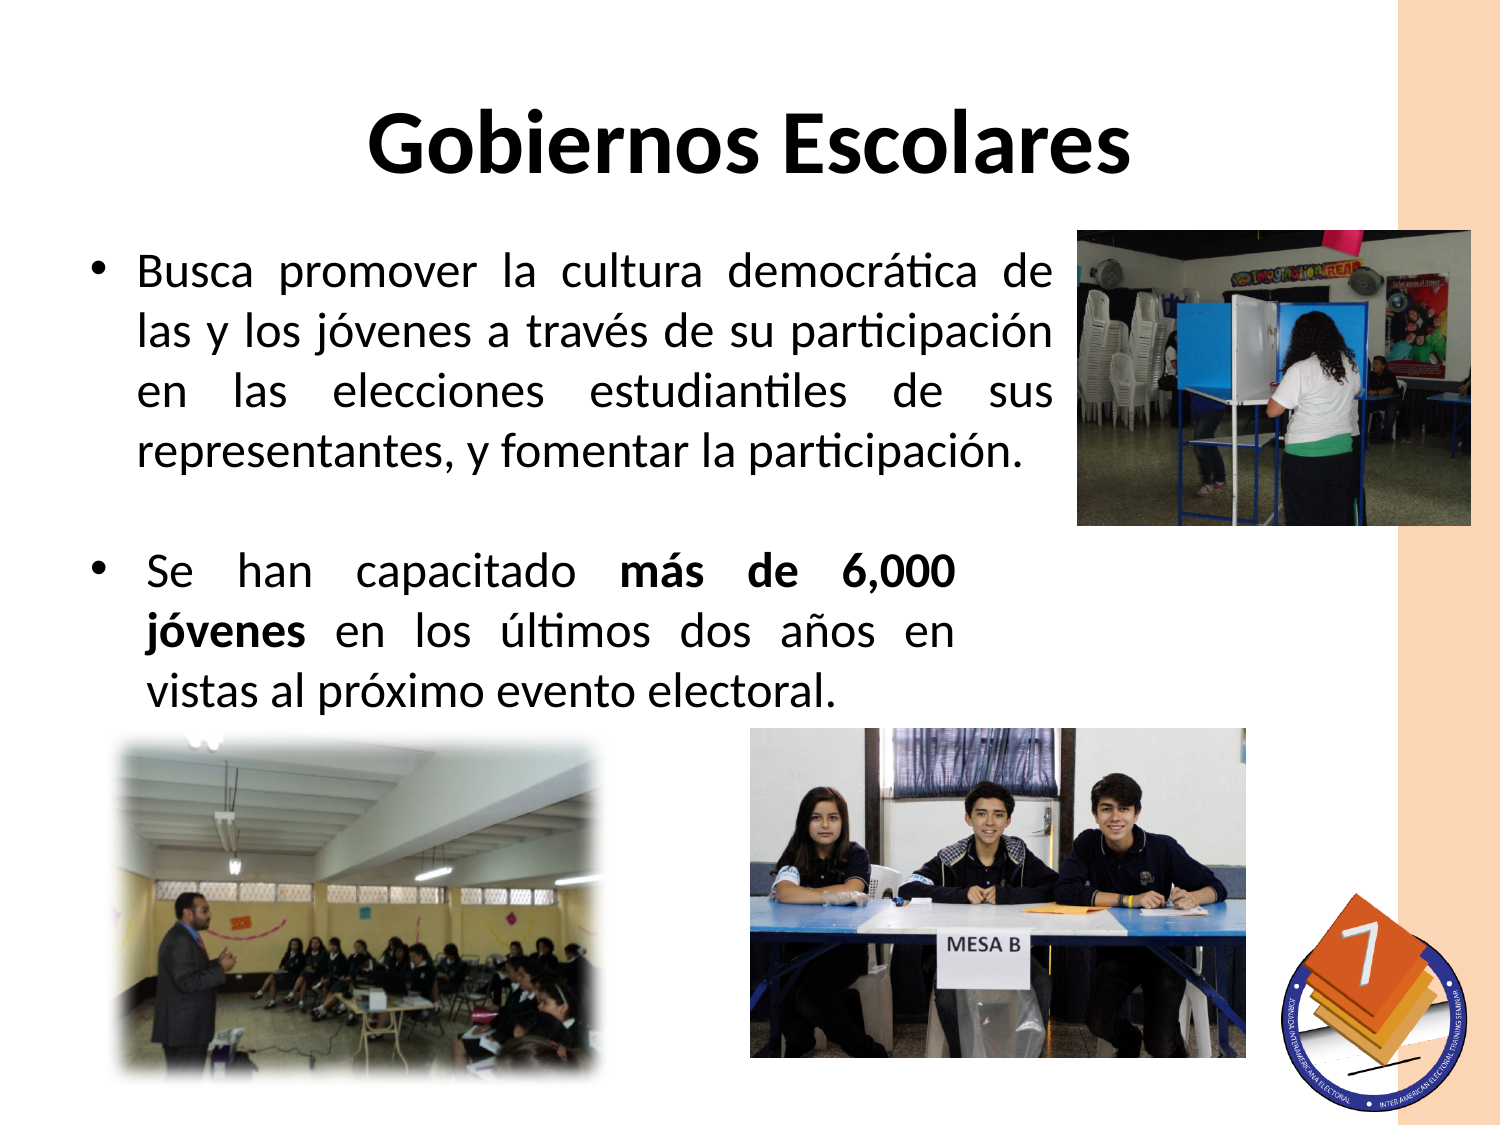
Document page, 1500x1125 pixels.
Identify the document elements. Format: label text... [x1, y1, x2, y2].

text_box [1398, 0, 1500, 1125]
text_box Gobiernos Escolares [74, 42, 1398, 231]
picture [1077, 229, 1471, 526]
text_box Se han capacitado más de 6,000 jóvenes en los últimos dos años en vistas al próximo evento electoral. [75, 530, 971, 1093]
picture [105, 728, 609, 1088]
picture [749, 728, 1246, 1058]
text_box Busca promover la cultura democrática de las y los jóvenes a través de su participación en las elecciones estudiantiles de sus representantes, y fomentar la participación. [75, 230, 1069, 485]
picture [1281, 893, 1471, 1112]
